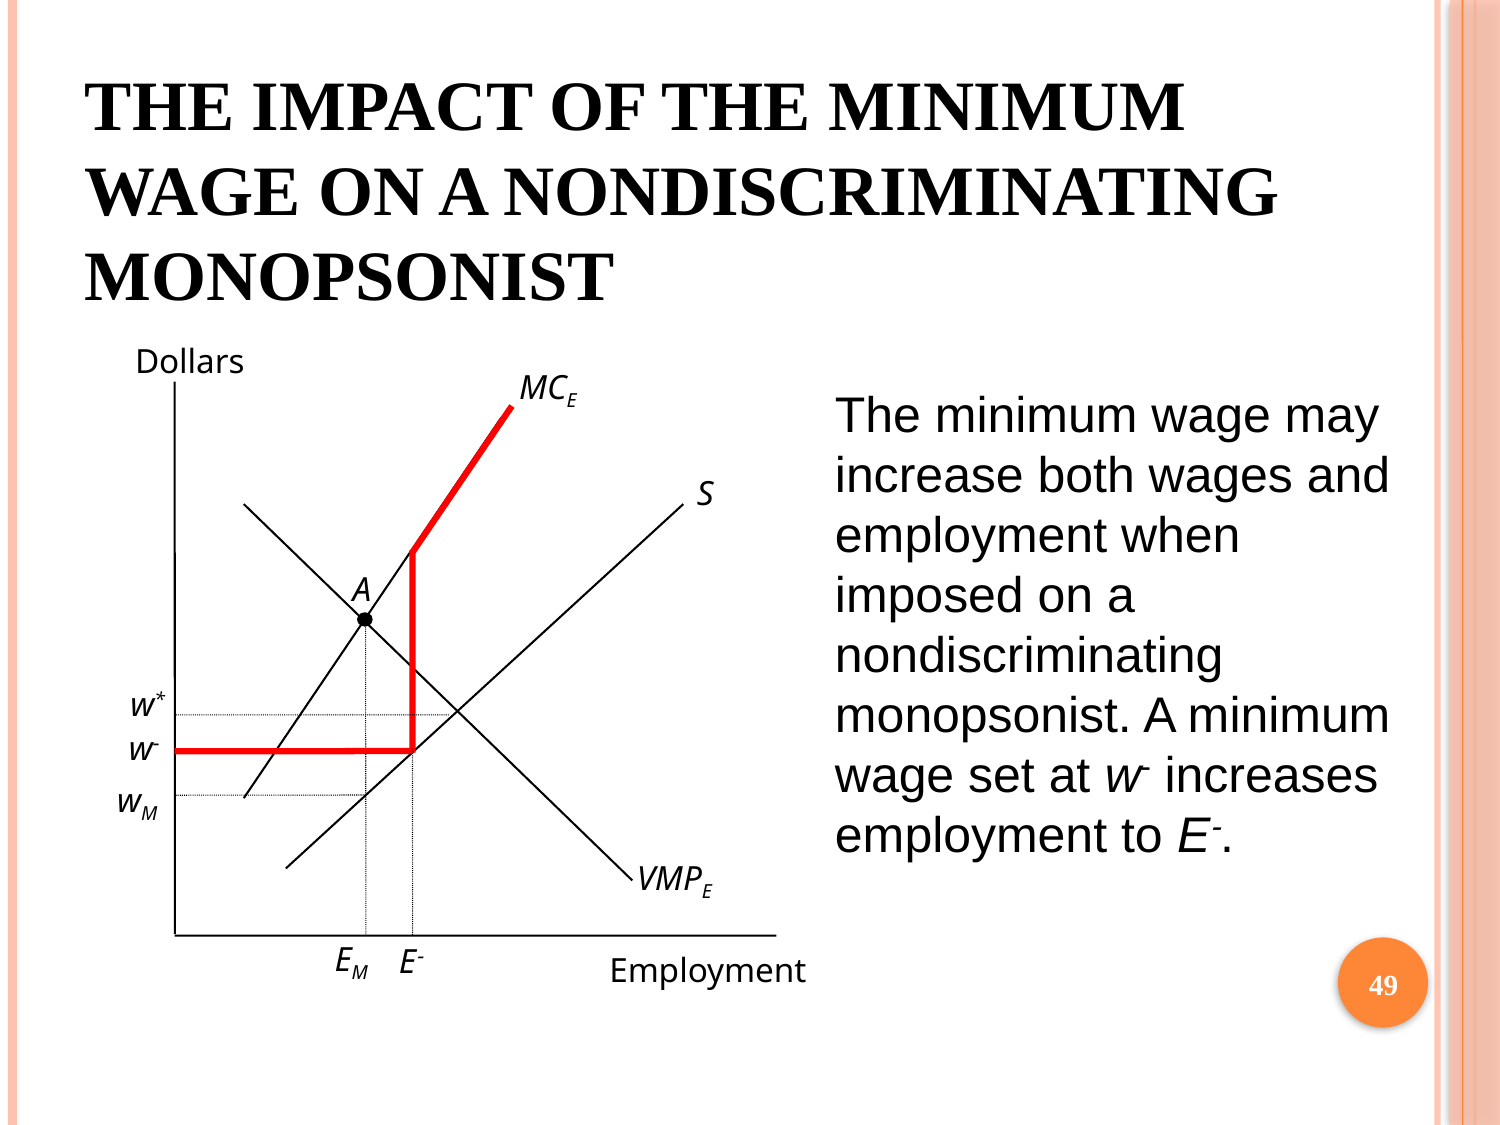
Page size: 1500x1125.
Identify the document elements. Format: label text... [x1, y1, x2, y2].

text_box The minimum wage may increase both wages and employment when imposed on a nondiscriminating monopsonist. A minimum wage set at w increases employment to E. [874, 374, 1408, 870]
slide_number 49 [1333, 940, 1434, 1026]
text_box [116, 339, 868, 1021]
title The Impact of the Minimum Wage on a Nondiscriminating Monopsonist [70, 46, 1430, 329]
